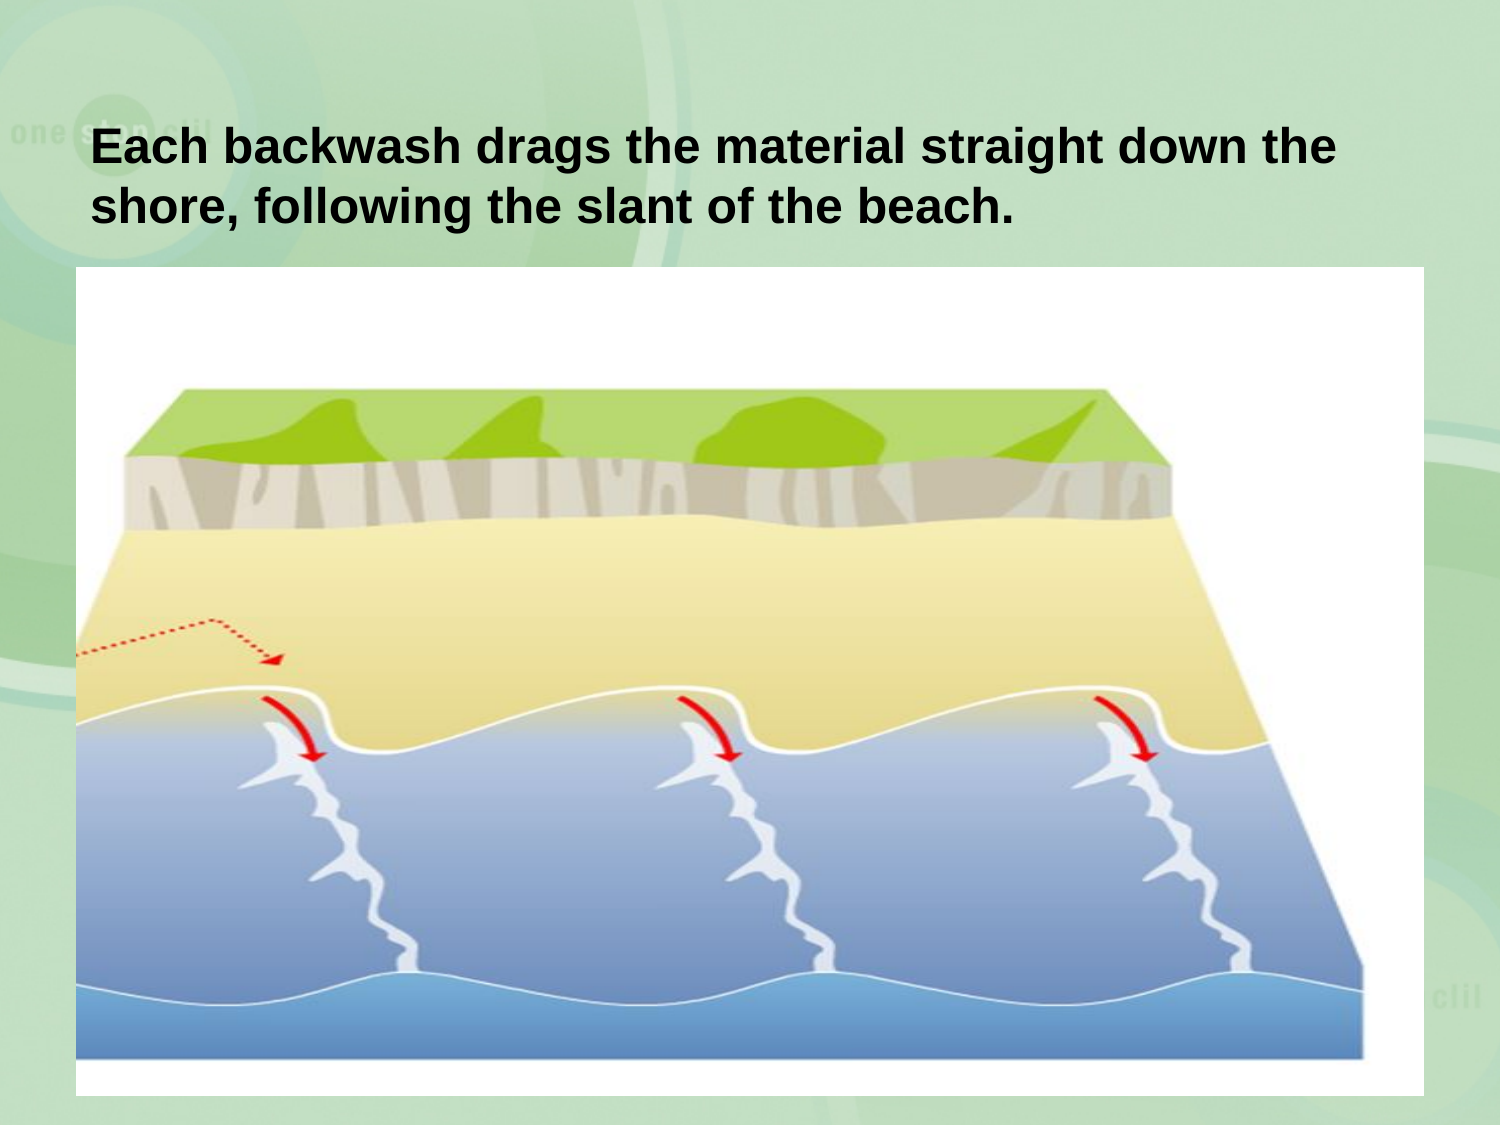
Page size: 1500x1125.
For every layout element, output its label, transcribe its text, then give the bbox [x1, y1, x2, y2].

title Each backwash drags the material straight down the shore, following the slant of the beach. [75, 79, 1425, 268]
picture [0, 0, 1500, 1125]
